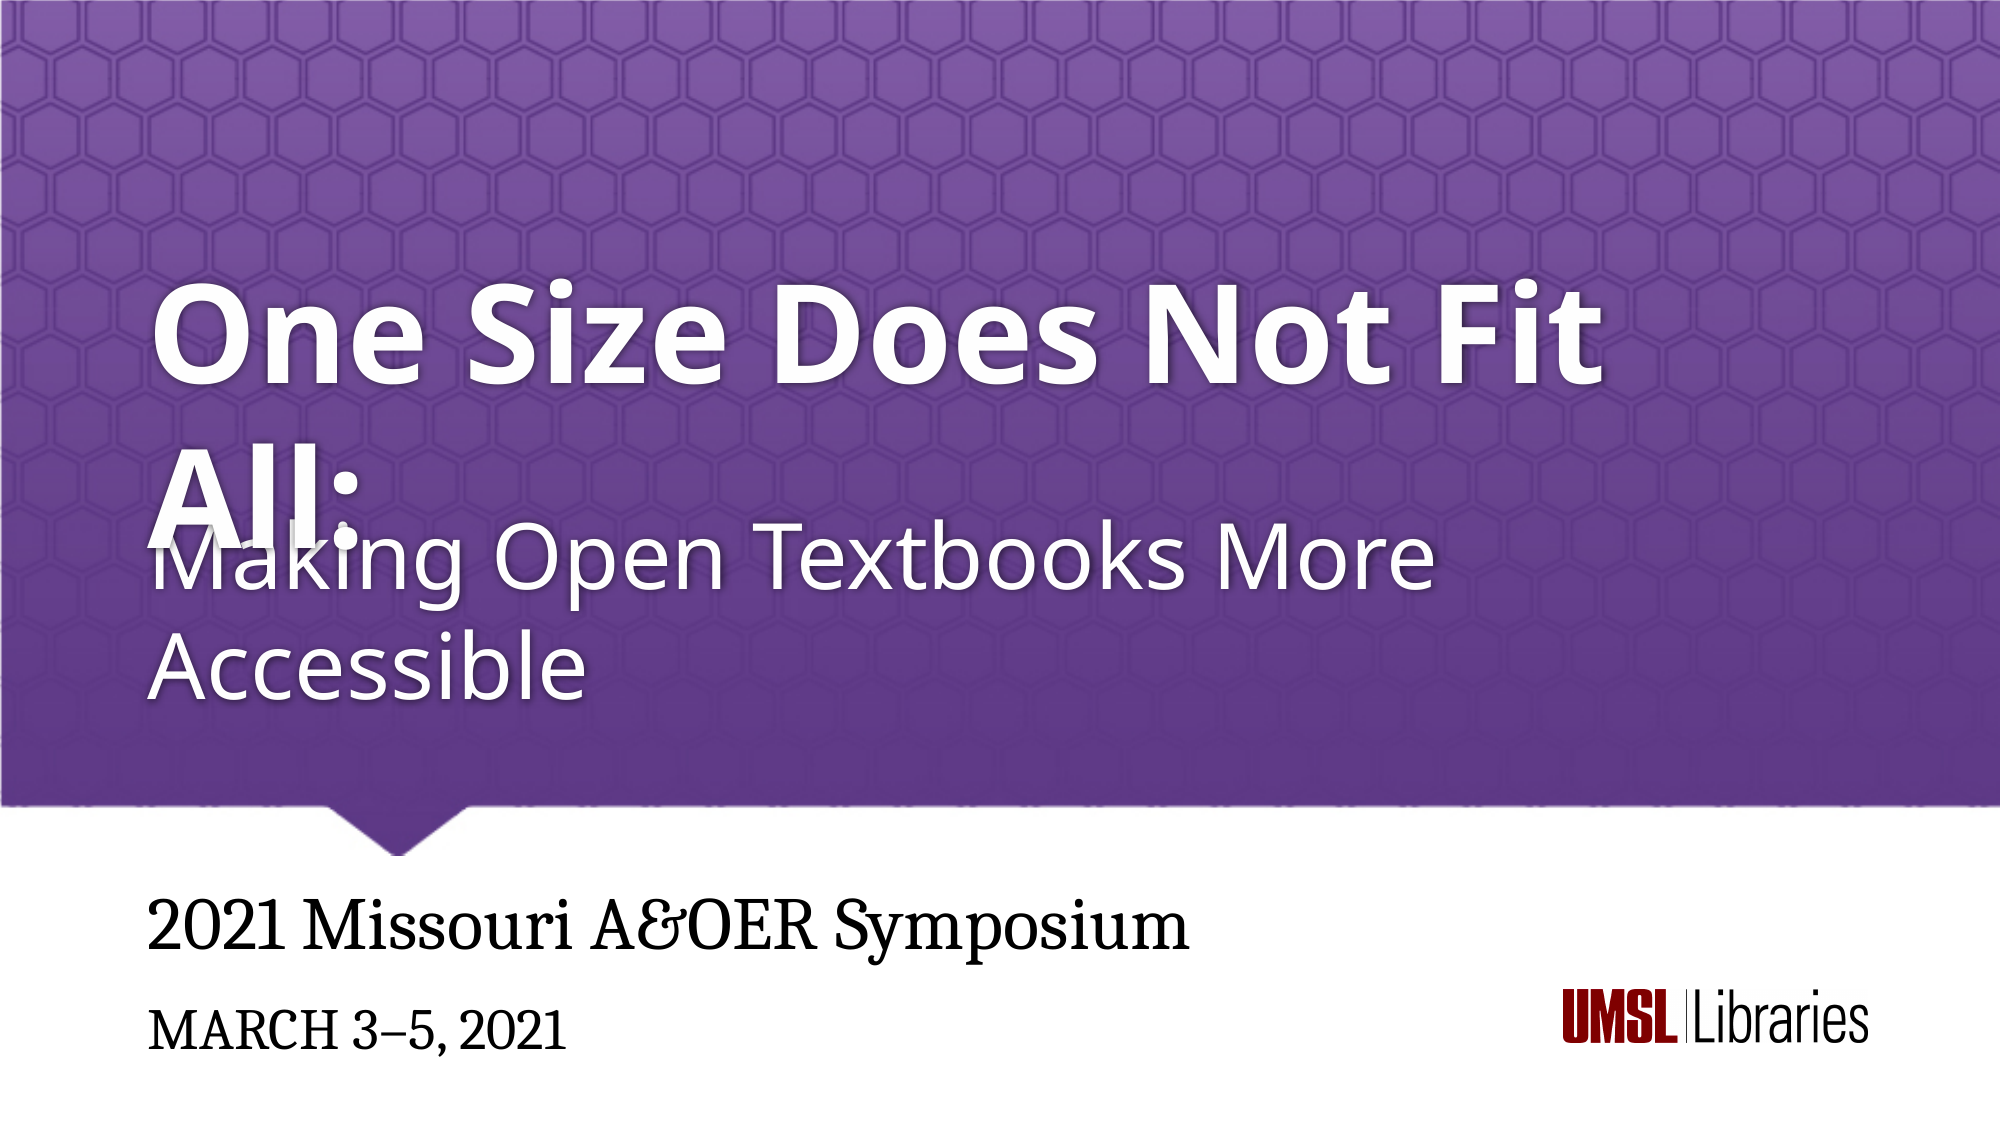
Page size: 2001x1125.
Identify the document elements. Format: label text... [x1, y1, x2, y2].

picture [0, 0, 2000, 856]
title Making Open Textbooks More Accessible [132, 591, 1868, 726]
subtitle 2021 Missouri A&OER Symposium MARCH 3–5, 2021 [132, 866, 1868, 1069]
text_box One Size Does Not Fit All: [132, 96, 1868, 584]
